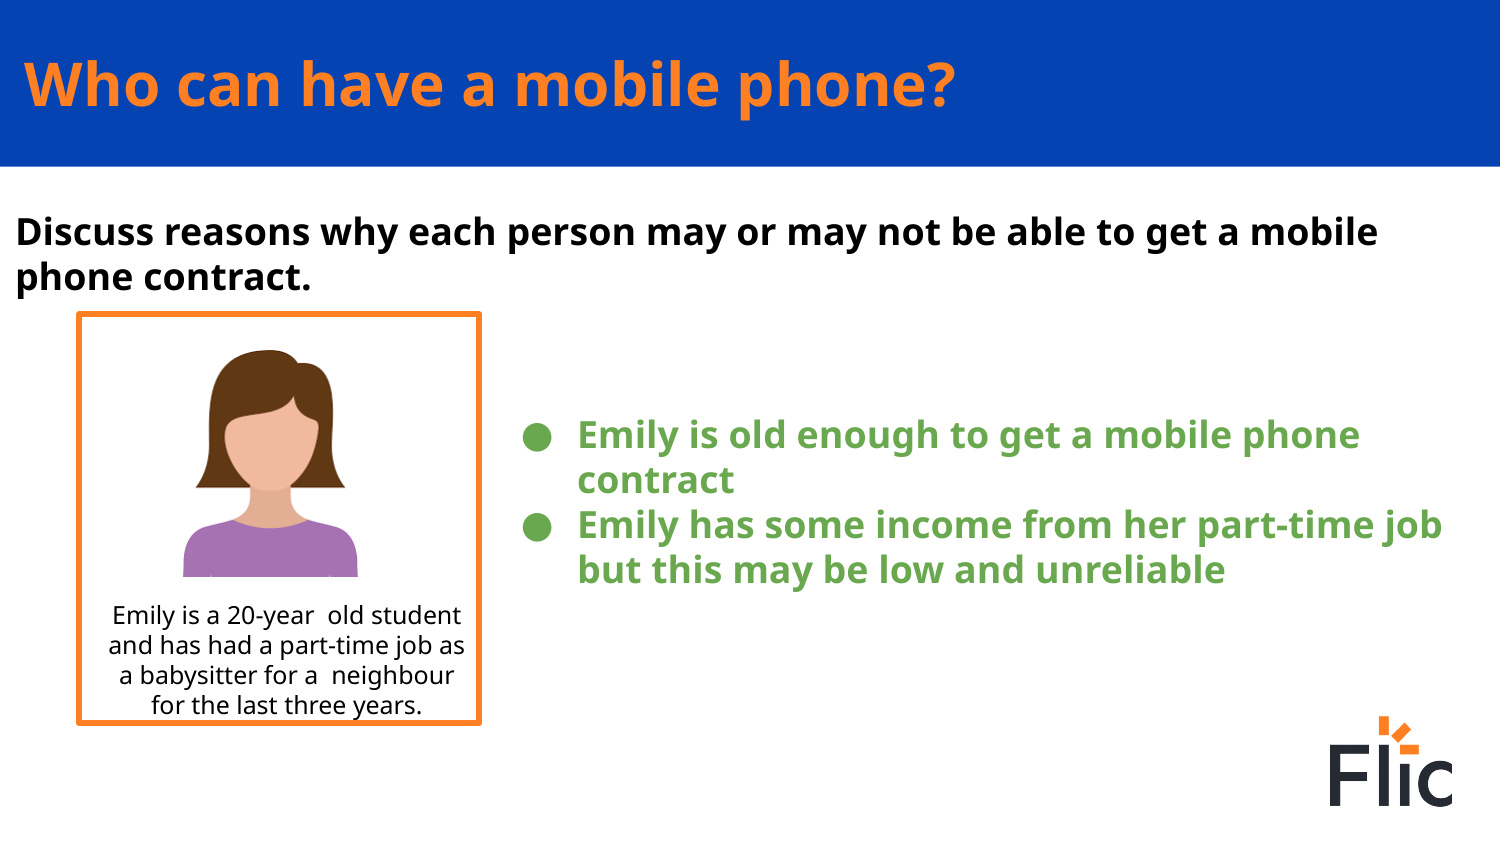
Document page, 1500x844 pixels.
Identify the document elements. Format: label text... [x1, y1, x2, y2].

picture [1330, 716, 1452, 807]
picture [179, 349, 363, 577]
text_box Discuss reasons why each person may or may not be able to get a mobile phone contract. [0, 192, 1500, 313]
text_box Emily is a 20-year old student and has had a part-time job as a babysitter for a neighbour for the last three years. [86, 584, 488, 735]
title Who can have a mobile phone? [10, 39, 1371, 125]
text_box [79, 314, 480, 724]
text_box Emily is old enough to get a mobile phone contract Emily has some income from her part-time job but this may be low and unreliable [487, 355, 1479, 646]
